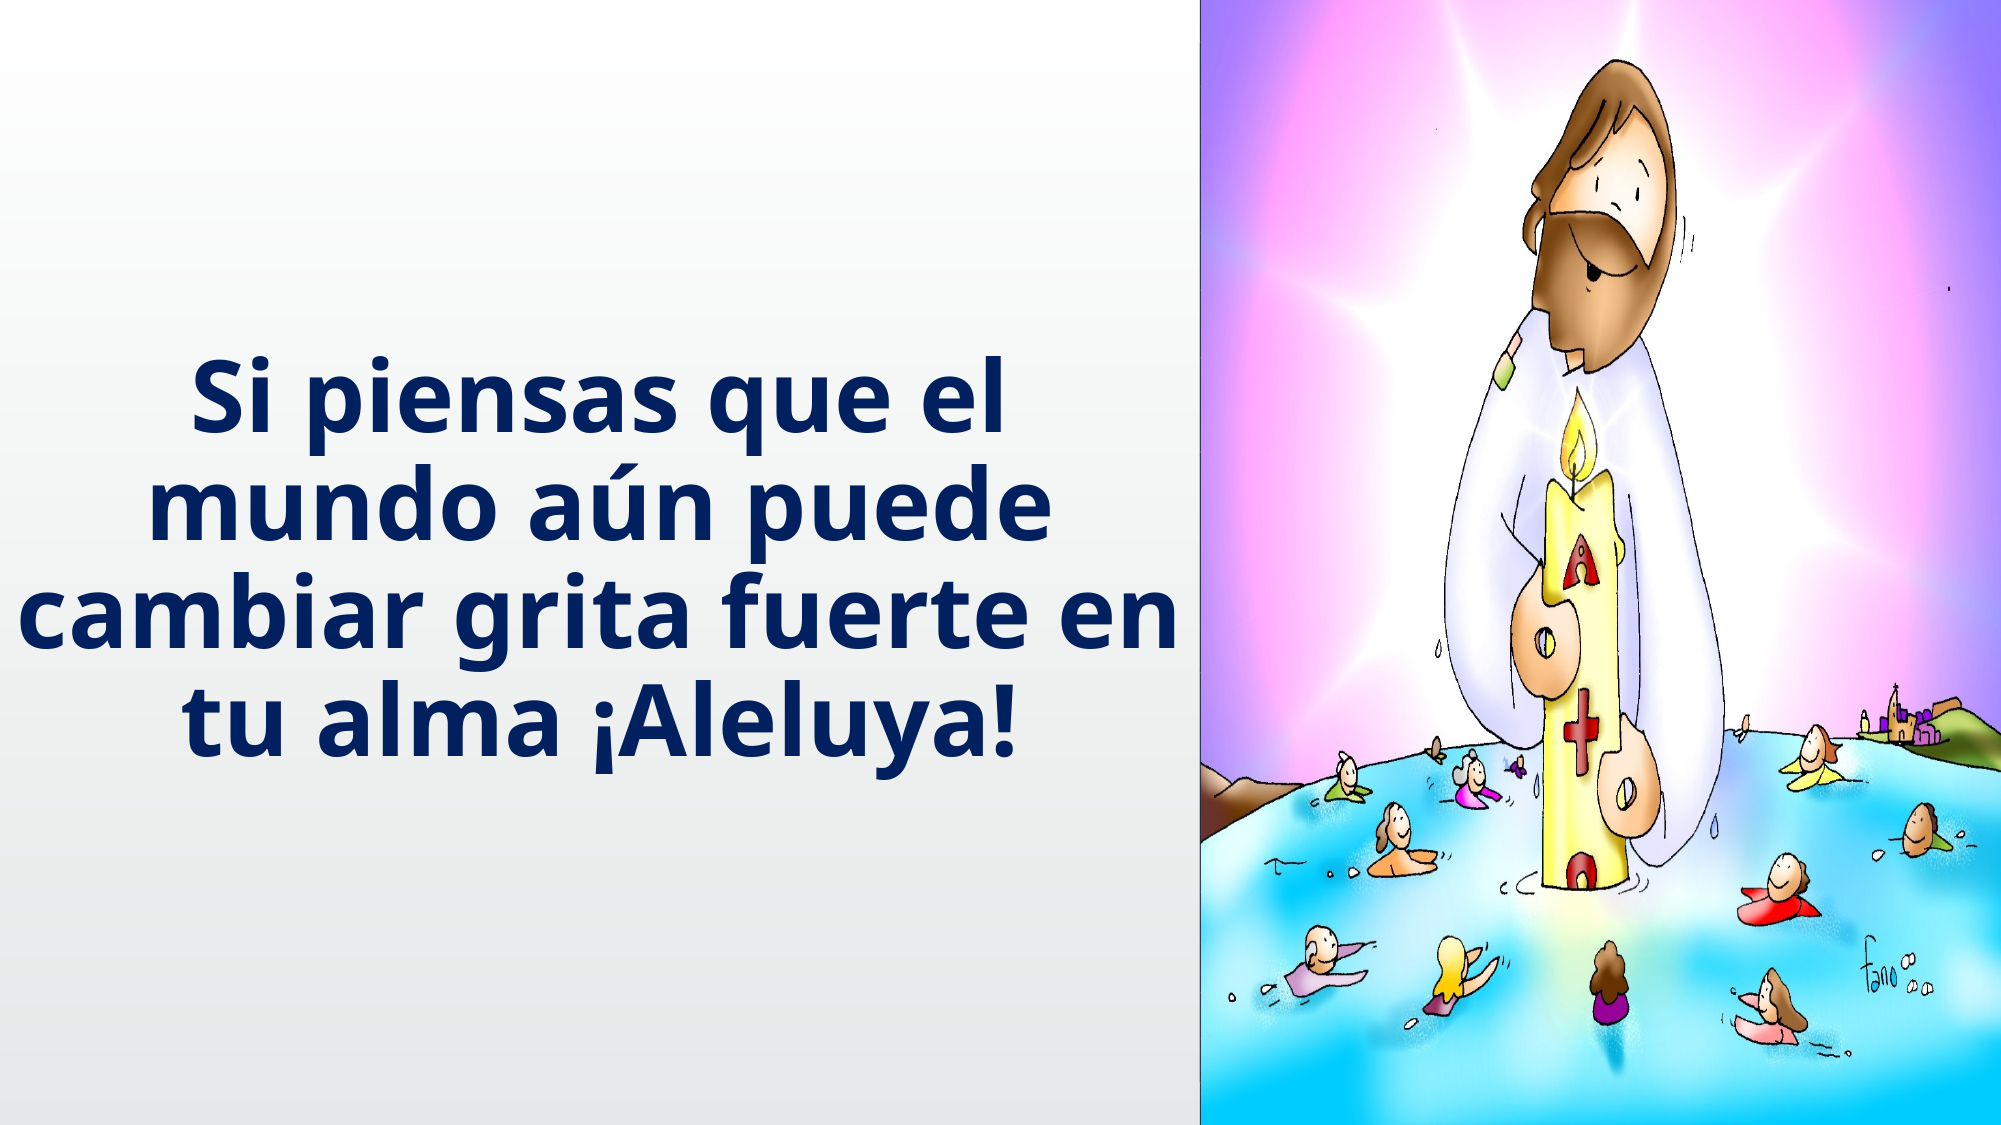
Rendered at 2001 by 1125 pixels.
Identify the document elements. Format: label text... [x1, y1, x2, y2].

picture [1200, 0, 2001, 1125]
title Si piensas que el mundo aún puede cambiar grita fuerte en tu alma ¡Aleluya! [0, 0, 1200, 1125]
